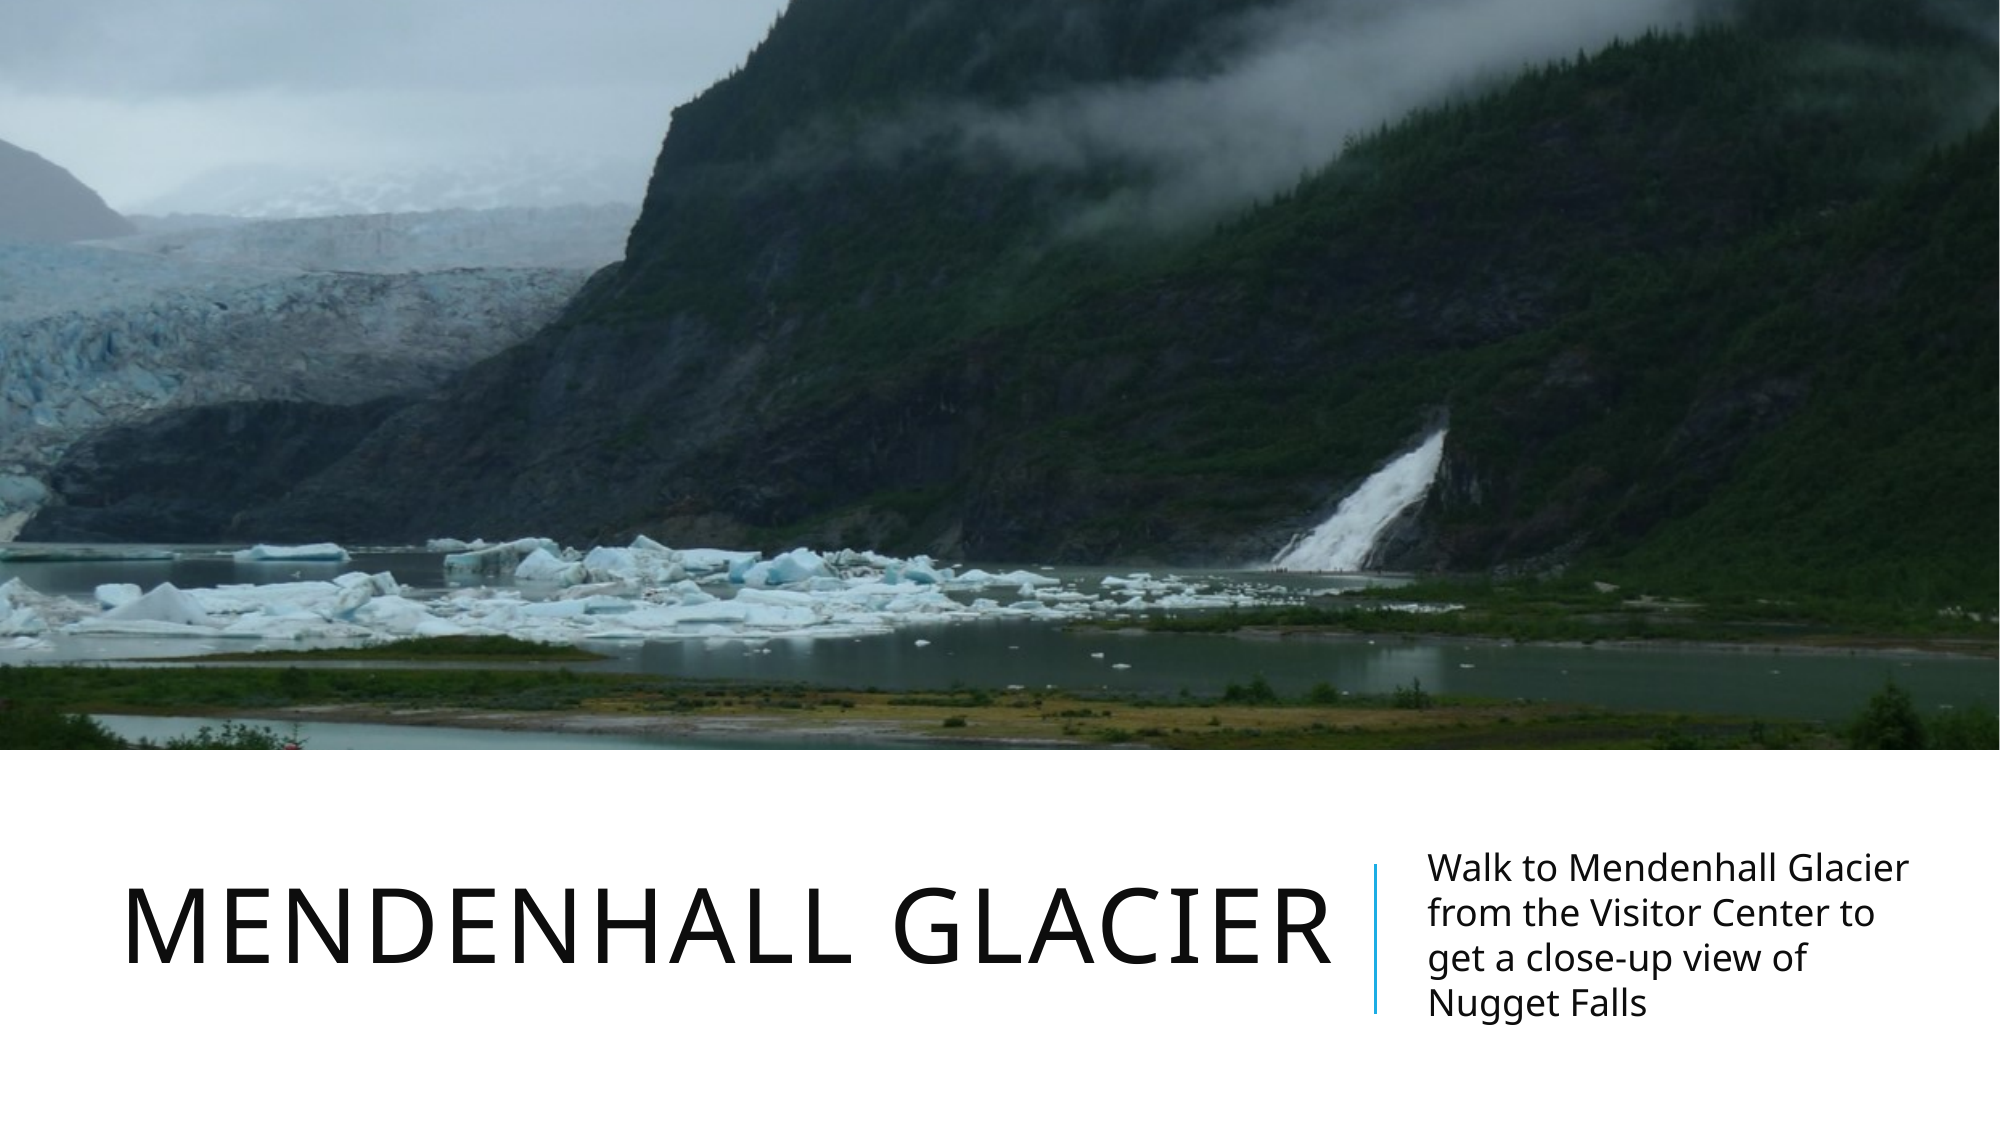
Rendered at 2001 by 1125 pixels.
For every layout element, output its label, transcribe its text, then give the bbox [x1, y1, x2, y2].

picture [0, 0, 2000, 751]
title Mendenhall glacier [75, 813, 1350, 1054]
list Walk to Mendenhall Glacier from the Visitor Center to get a close-up view of Nugget Falls [1412, 813, 1938, 1054]
